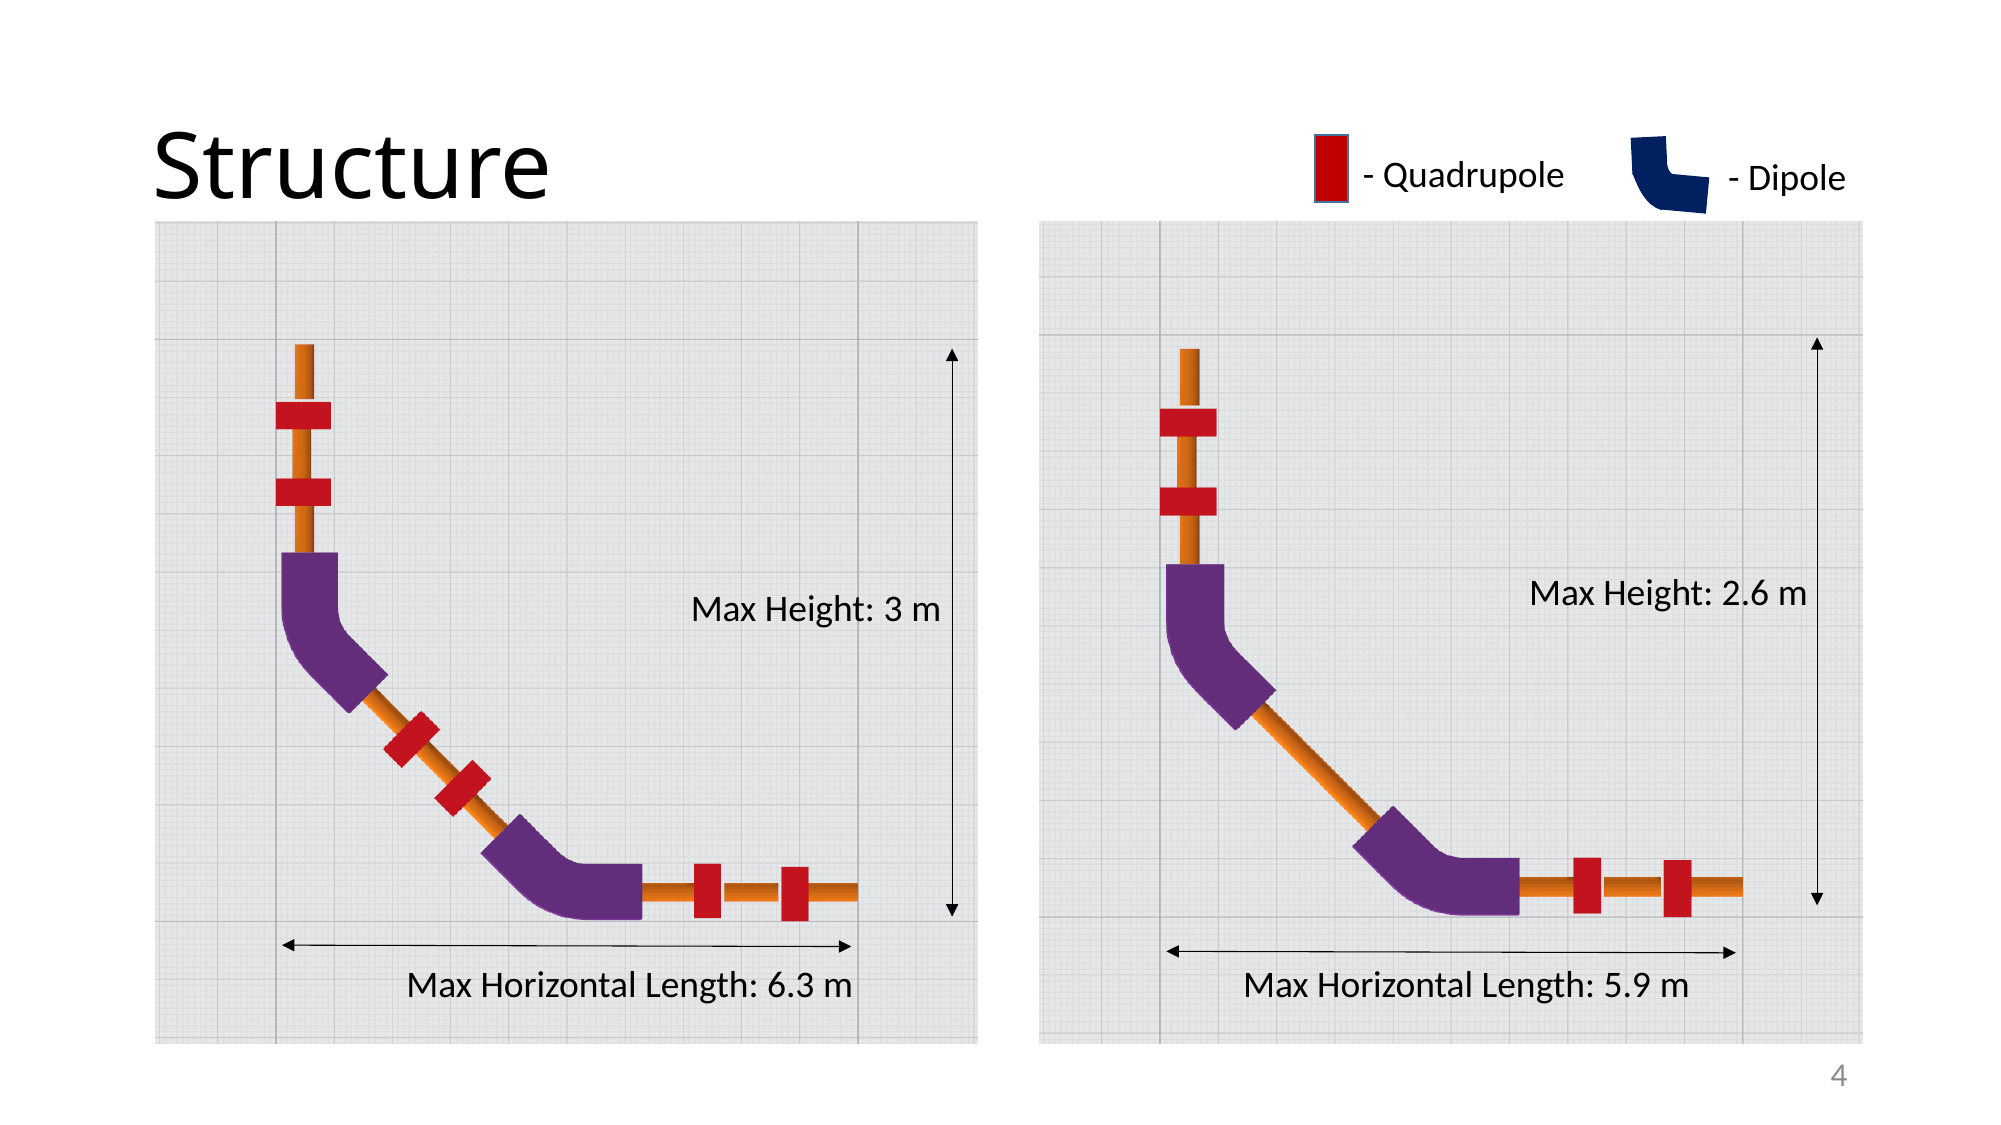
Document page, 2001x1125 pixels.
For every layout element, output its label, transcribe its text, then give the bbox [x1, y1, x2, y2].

slide_number 4 [1412, 1044, 1863, 1103]
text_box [1314, 135, 1863, 212]
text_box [155, 221, 978, 1044]
title Structure [137, 59, 1863, 278]
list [1039, 221, 1863, 1044]
